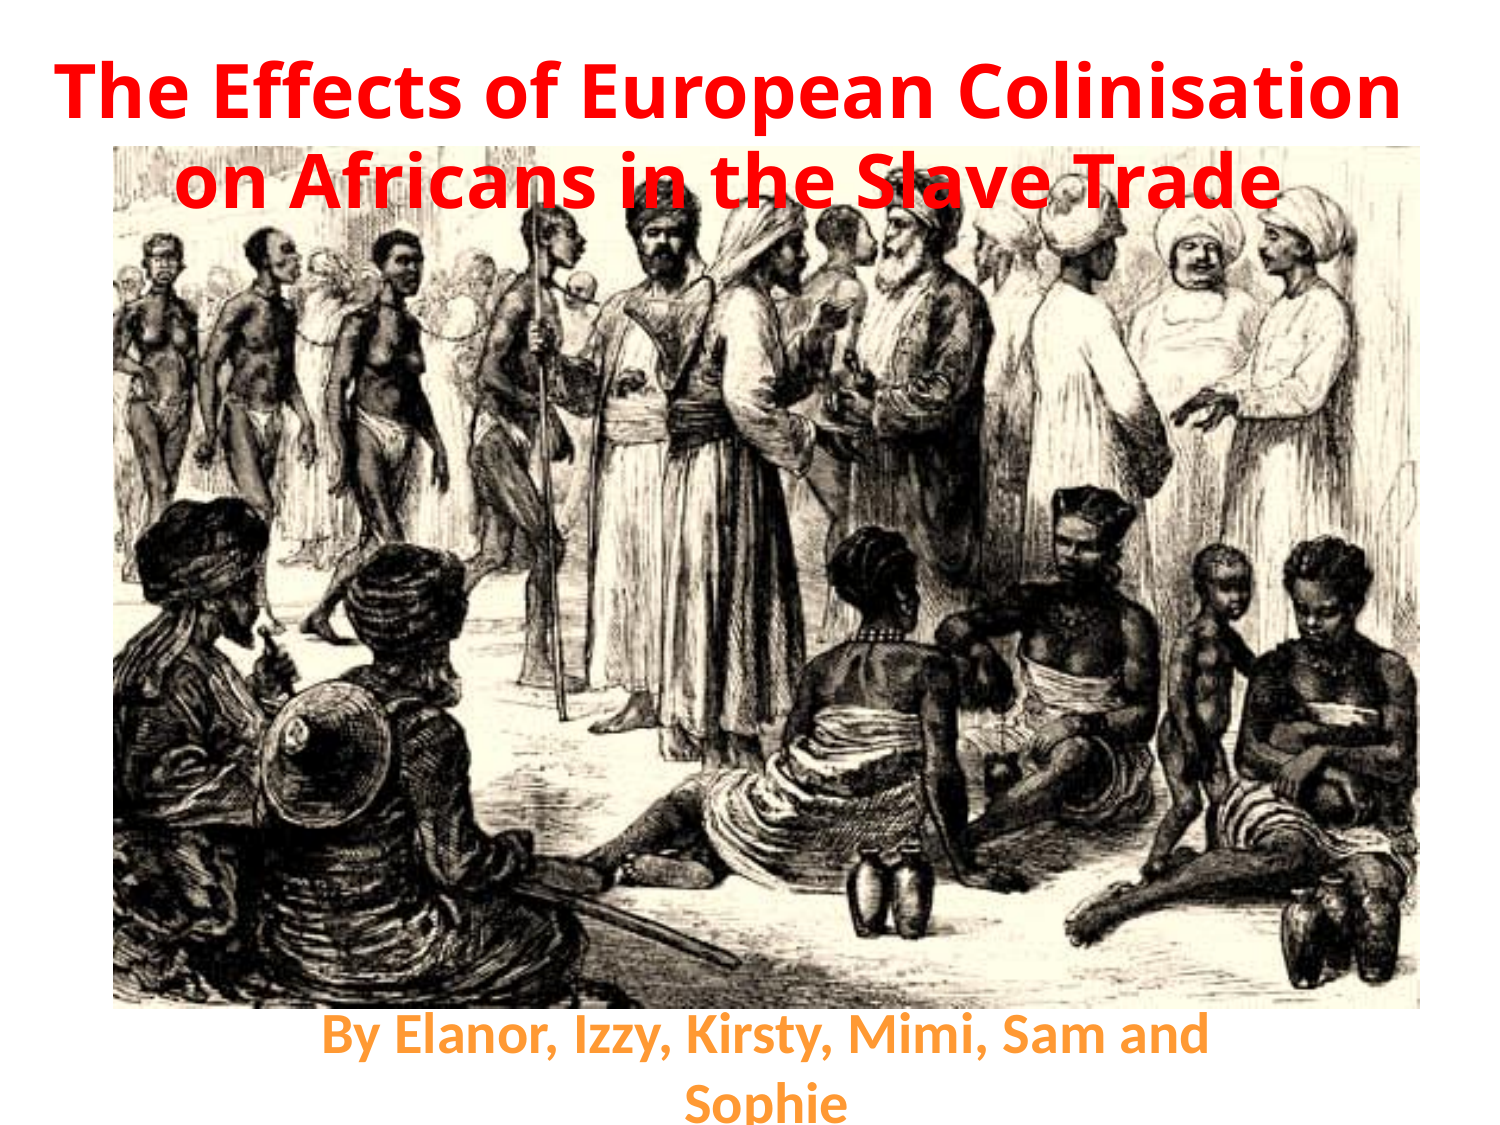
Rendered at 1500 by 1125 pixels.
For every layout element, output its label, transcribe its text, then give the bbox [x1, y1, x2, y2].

picture [113, 146, 1420, 1010]
title The Effects of European Colinisation on Africans in the Slave Trade [37, 12, 1420, 254]
subtitle By Elanor, Izzy, Kirsty, Mimi, Sam and Sophie [241, 1019, 1292, 1125]
